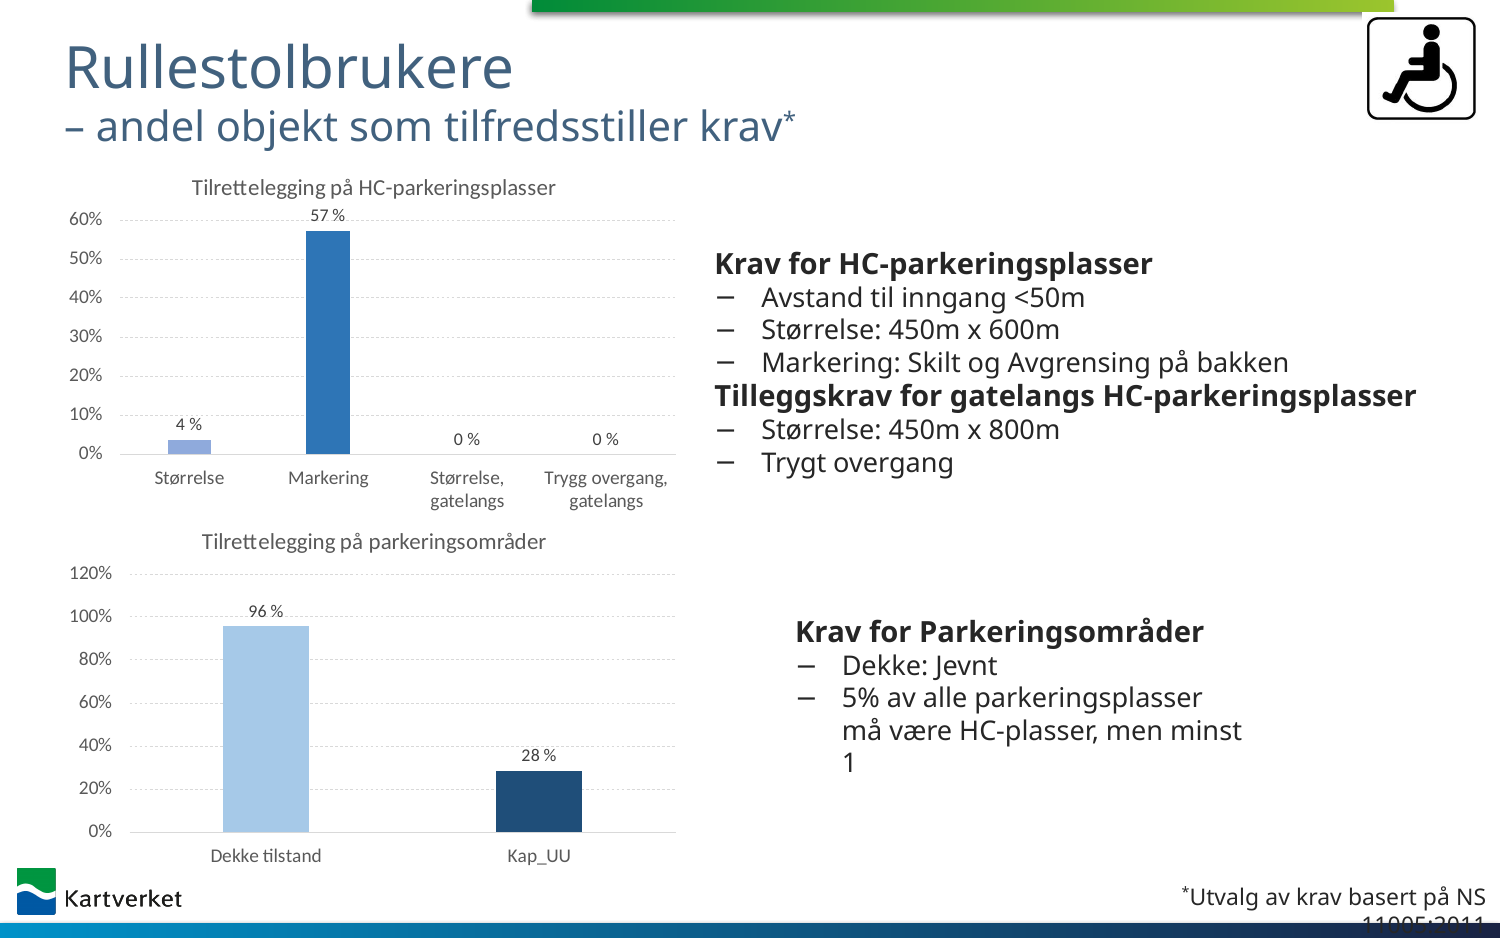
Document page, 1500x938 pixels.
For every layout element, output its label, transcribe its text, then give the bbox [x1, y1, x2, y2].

picture [1362, 12, 1481, 126]
picture [62, 166, 687, 519]
picture [62, 520, 687, 874]
text_box Krav for Parkeringsområder Dekke: Jevnt 5% av alle parkeringsplasser må være HC-plasser, men minst 1 [780, 605, 1261, 786]
text_box Krav for HC-parkeringsplasser Avstand til inngang <50m Størrelse: 450m x 600m Markering: Skilt og Avgrensing på bakken Tilleggskrav for gatelangs HC-parkeringsplasser Størrelse: 450m x 800m Trygt overgang [699, 237, 1433, 485]
text_box *Utvalg av krav basert på NS 11005:2011 [1068, 873, 1500, 938]
text_box Rullestolbrukere – andel objekt som tilfredsstiller krav* [49, 25, 1431, 158]
